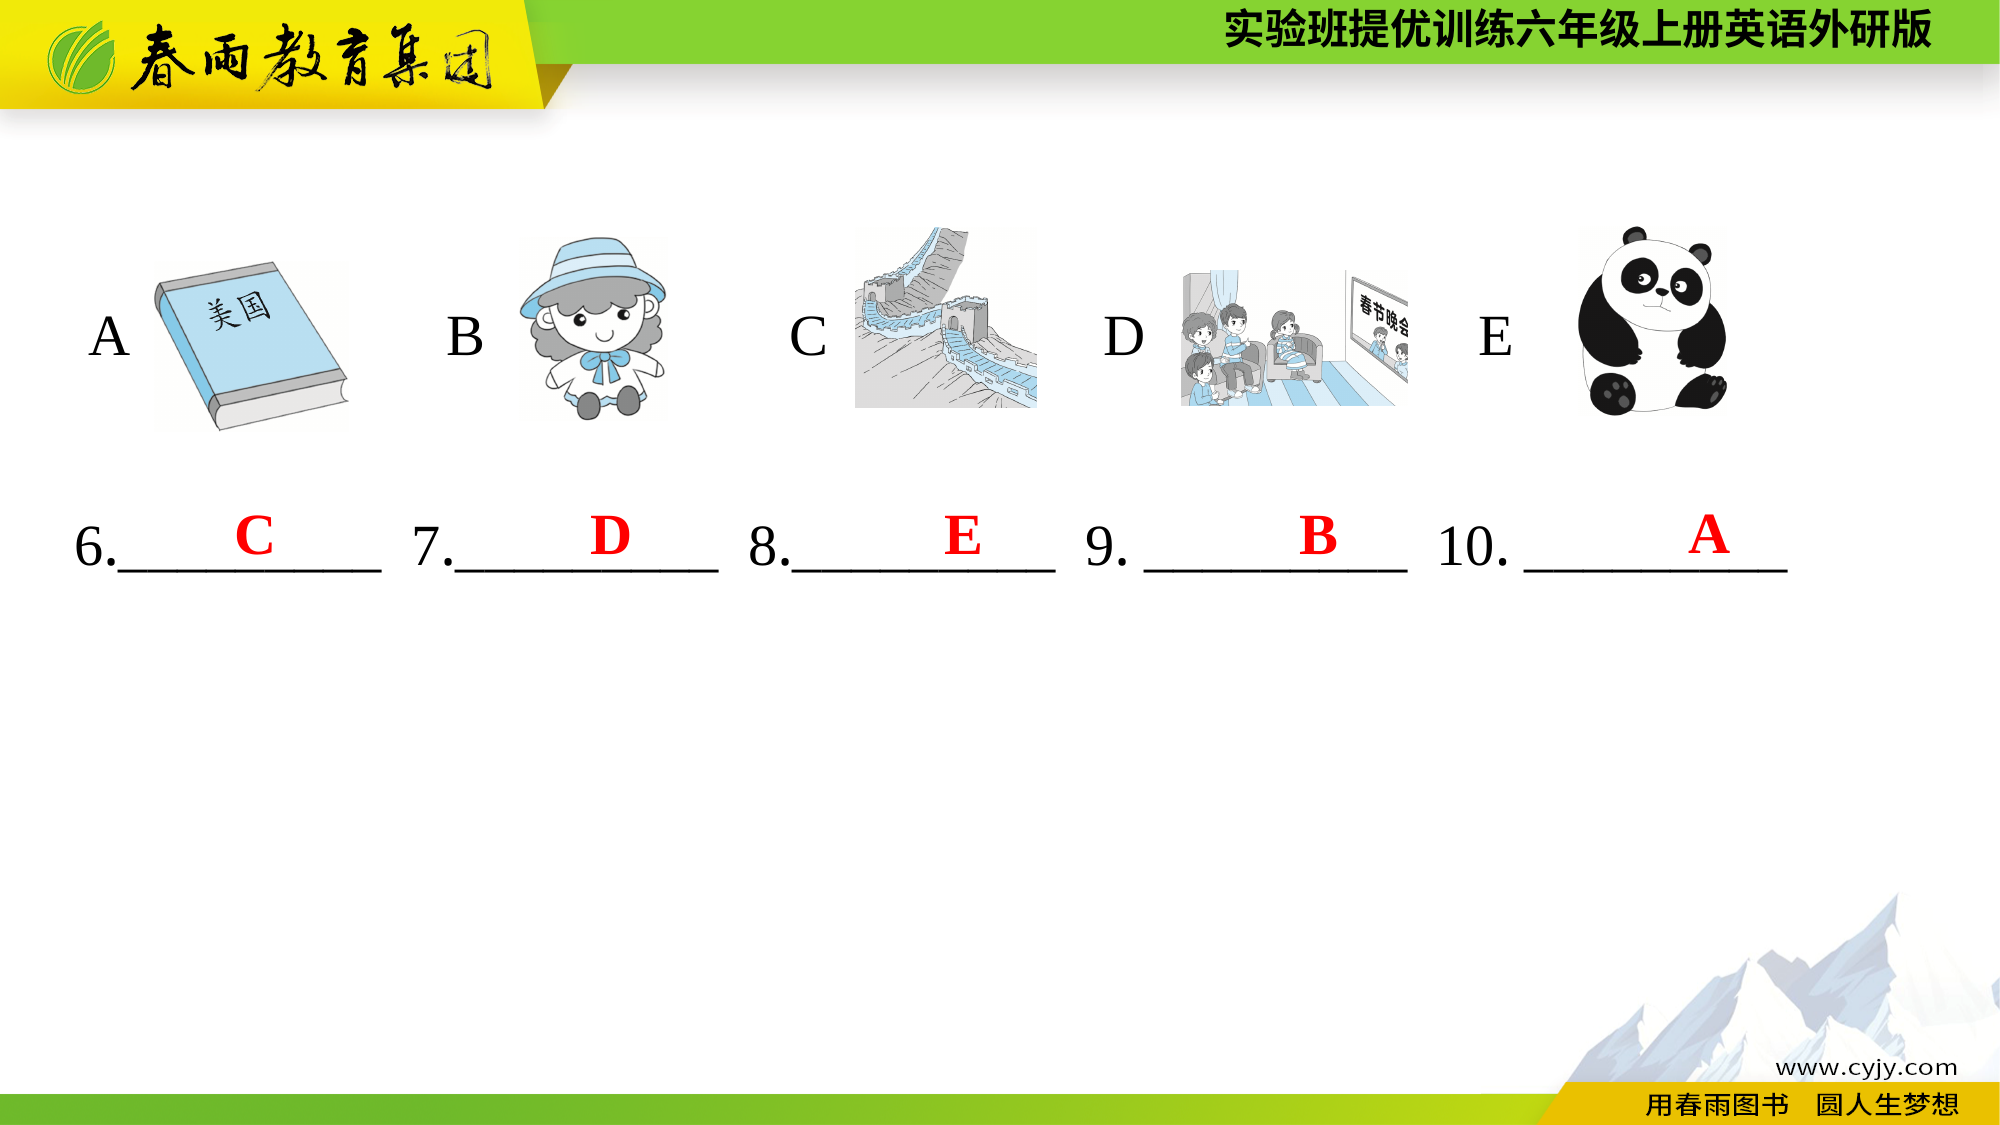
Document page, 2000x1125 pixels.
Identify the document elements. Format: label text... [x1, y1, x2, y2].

text_box E [930, 488, 999, 574]
text_box D [575, 488, 647, 574]
picture [0, 0, 2000, 1125]
list A B C D E 6._________ 7._________ 8._________ 9. _________ 10. _________ [59, 254, 1944, 588]
text_box C [220, 488, 292, 574]
text_box B [1284, 488, 1354, 574]
text_box A [1673, 488, 1746, 573]
